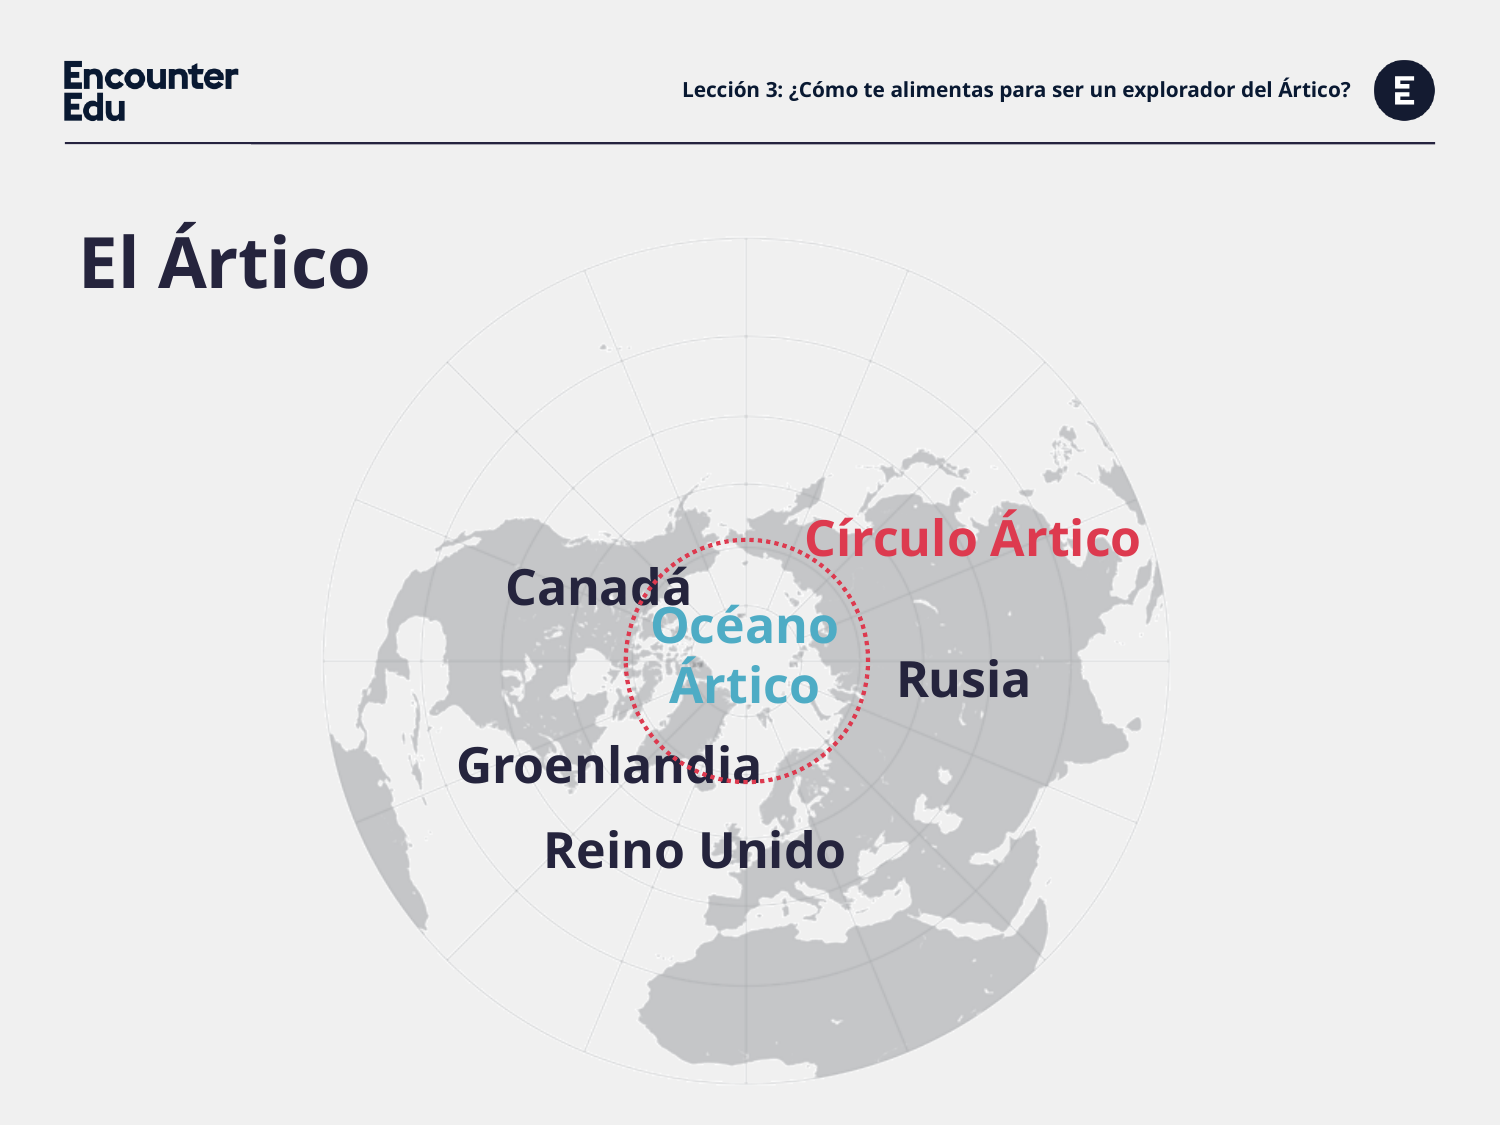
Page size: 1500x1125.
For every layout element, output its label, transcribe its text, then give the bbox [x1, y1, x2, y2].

picture [1372, 58, 1436, 122]
title Lección 3: ¿Cómo te alimentas para ser un explorador del Ártico? [567, 67, 1359, 114]
text_box El Ártico [71, 212, 925, 320]
picture [60, 59, 243, 122]
picture [317, 231, 1177, 1092]
